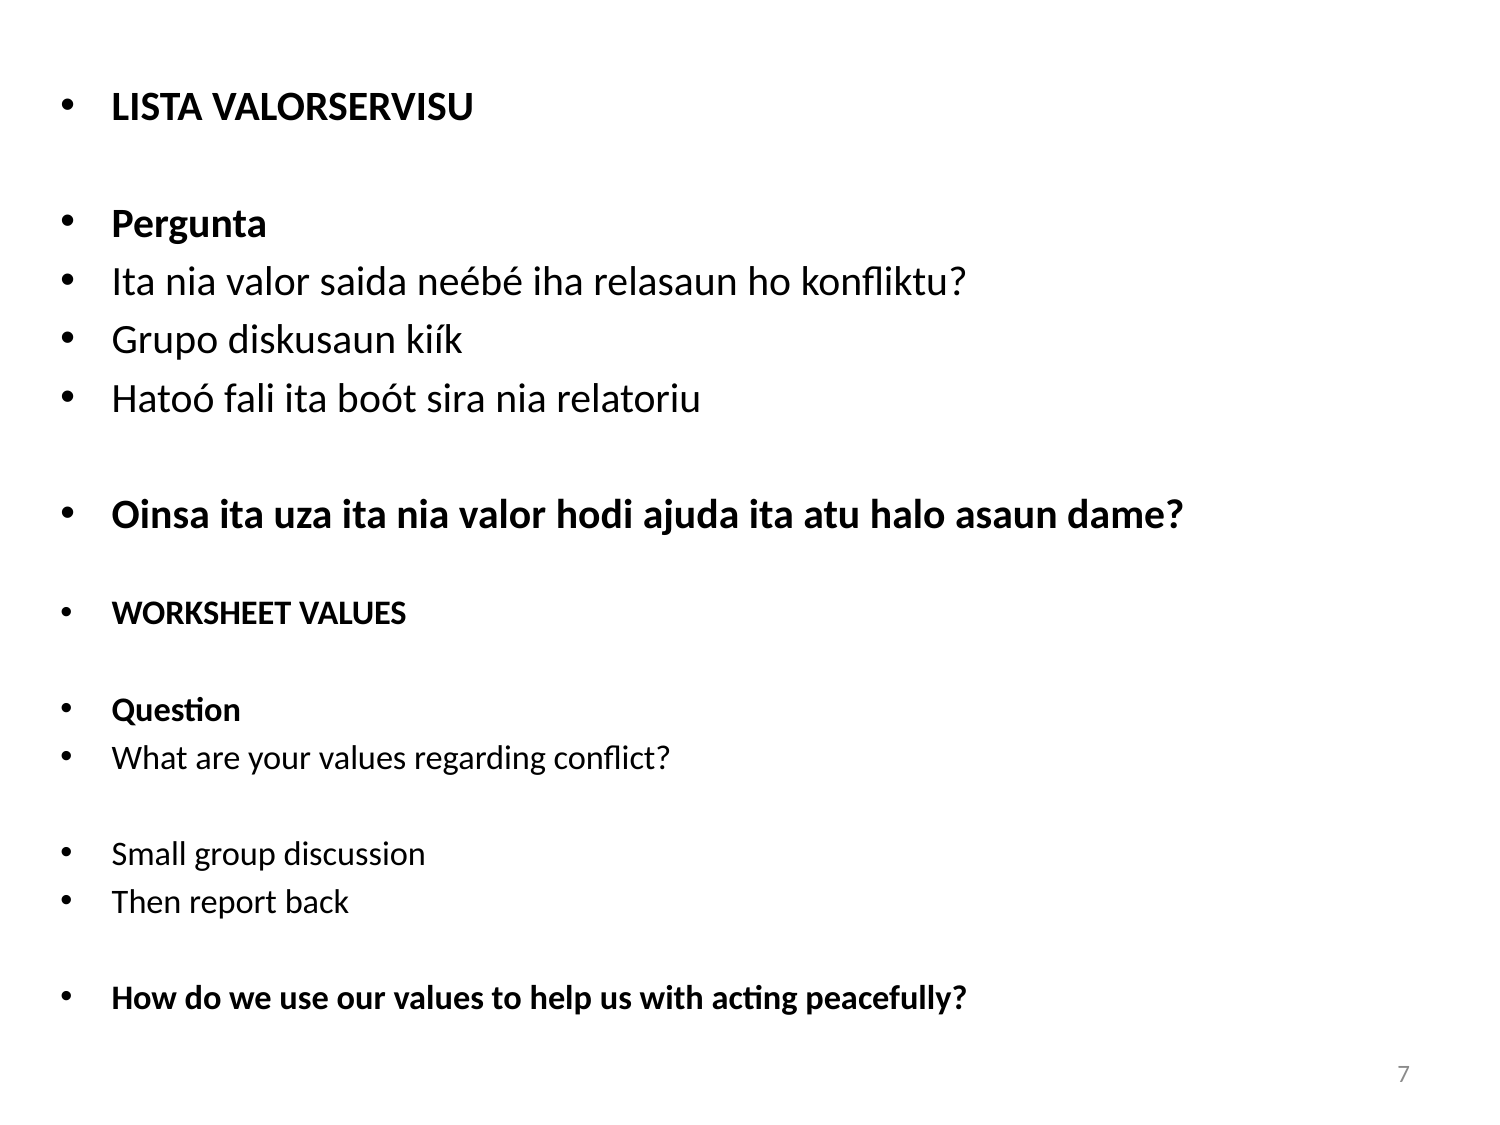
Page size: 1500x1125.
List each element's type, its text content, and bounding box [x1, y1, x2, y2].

slide_number 7 [1074, 1042, 1425, 1103]
list LISTA VALORSERVISU Pergunta Ita nia valor saida neébé iha relasaun ho konfliktu? Grupo diskusaun kiík Hatoó fali ita boót sira nia relatoriu Oinsa ita uza ita nia valor hodi ajuda ita atu halo asaun dame? WORKSHEET VALUES Question What are your values regarding conflict? Small group discussion Then report back How do we use our values to help us with acting peacefully? [45, 71, 1455, 1032]
